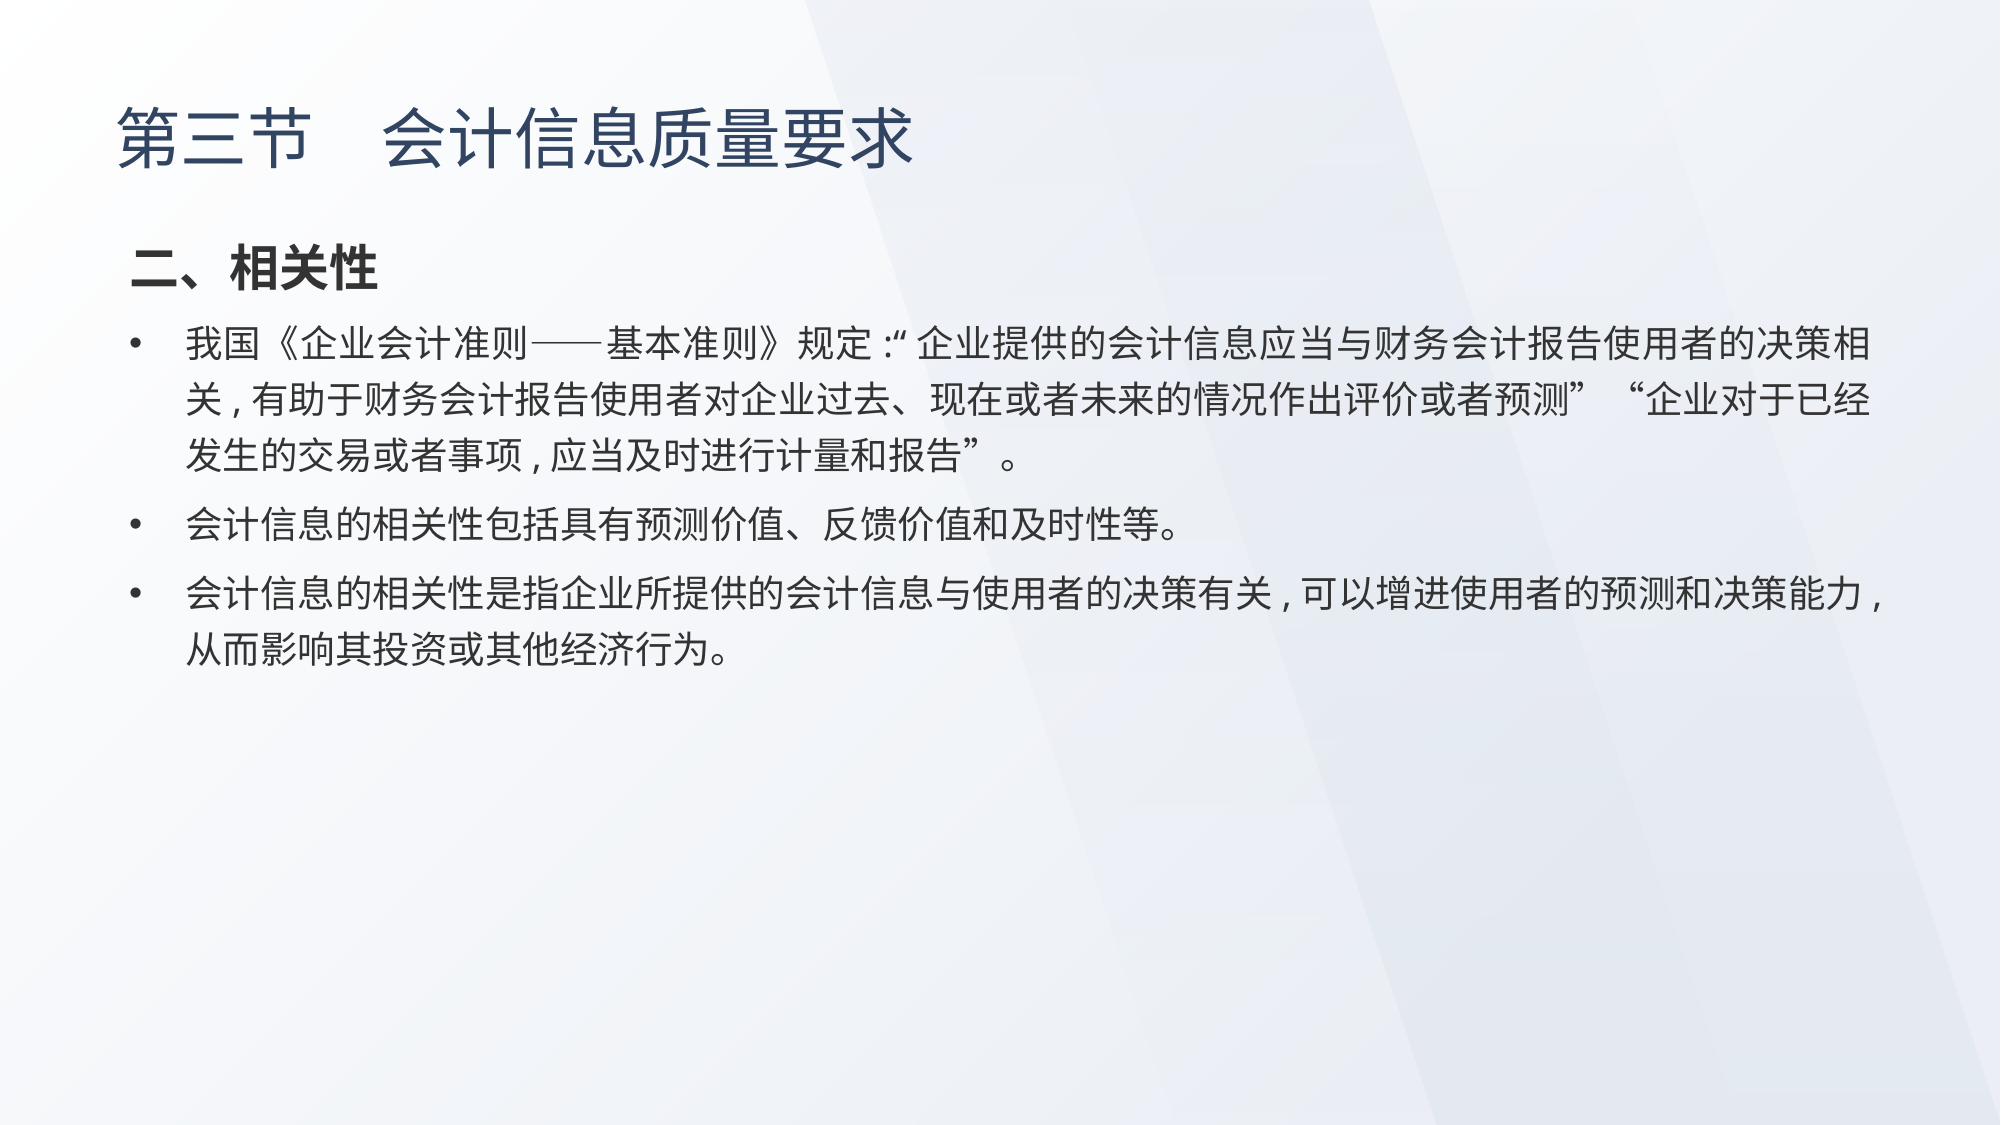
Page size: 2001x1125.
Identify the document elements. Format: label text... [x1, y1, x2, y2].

title 第三节 会计信息质量要求 [114, 59, 1886, 178]
text_box 二、相关性 我国《企业会计准则——基本准则》规定:“企业提供的会计信息应当与财务会计报告使用者的决策相关,有助于财务会计报告使用者对企业过去、现在或者未来的情况作出评价或者预测”“企业对于已经发生的交易或者事项,应当及时进行计量和报告”。 会计信息的相关性包括具有预测价值、反馈价值和及时性等。 会计信息的相关性是指企业所提供的会计信息与使用者的决策有关,可以增进使用者的预测和决策能力,从而影响其投资或其他经济行为。 [114, 213, 1886, 1013]
